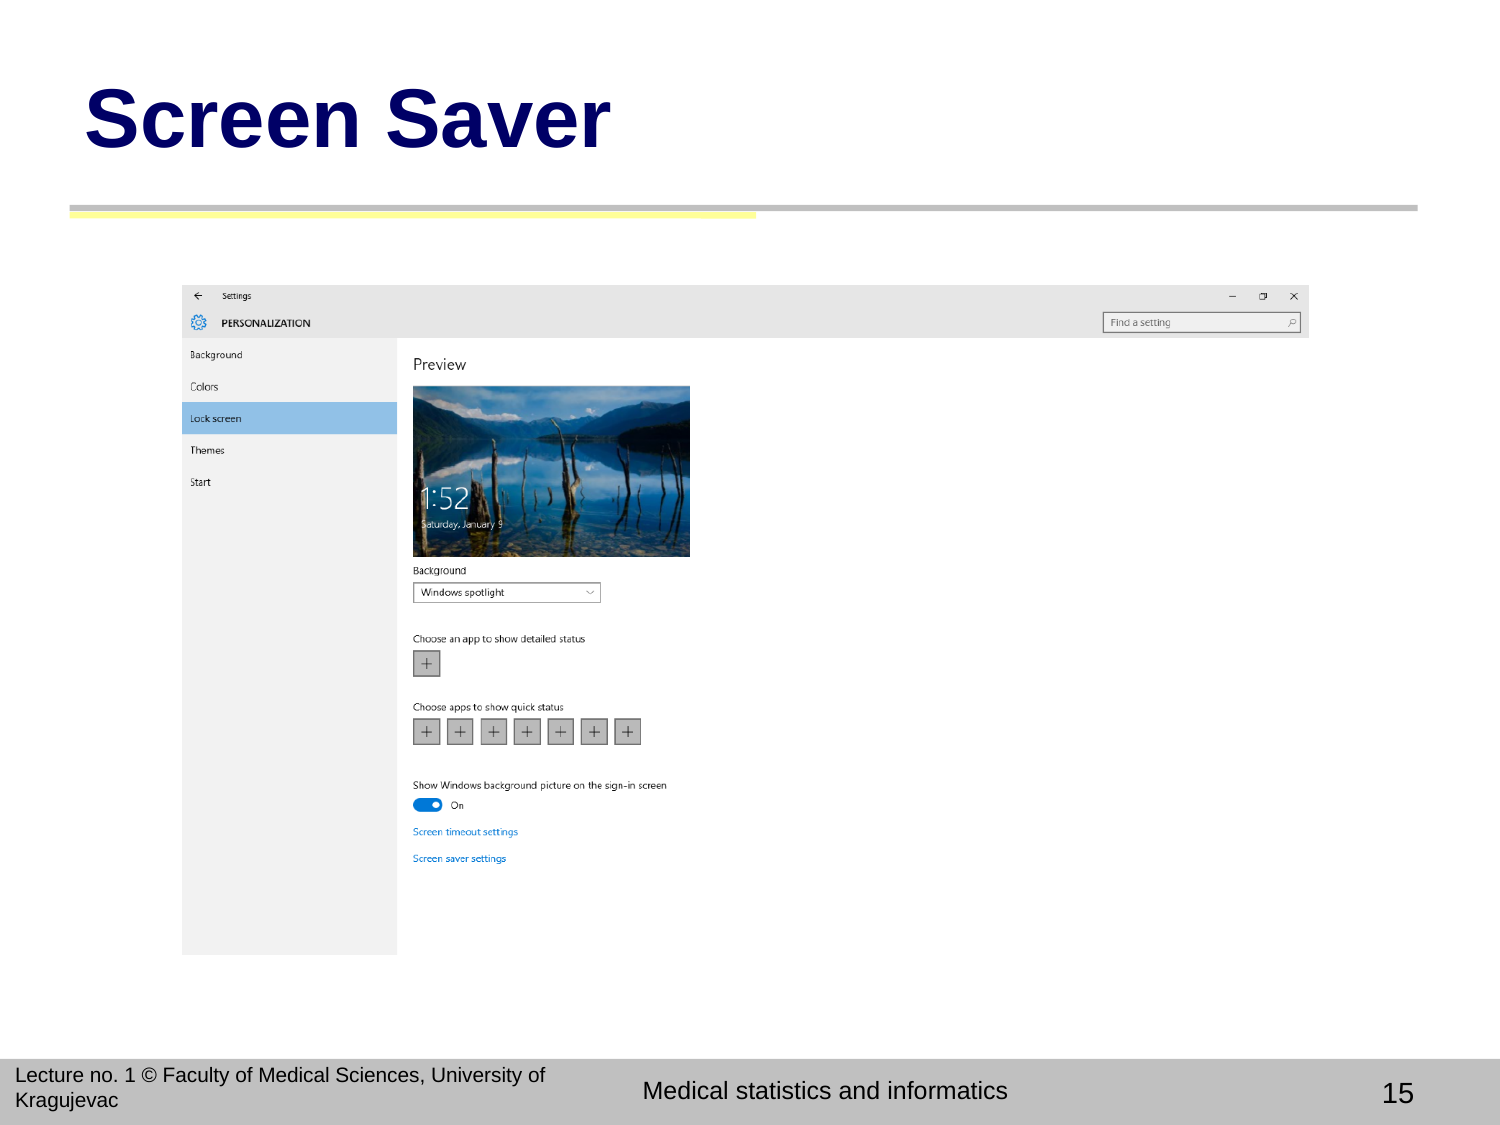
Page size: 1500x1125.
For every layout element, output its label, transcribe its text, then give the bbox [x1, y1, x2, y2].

footer Medical statistics and informatics [512, 1066, 1140, 1125]
slide_number Lecture no. 1 © Faculty of Medical Sciences, University of Kragujevac [0, 1053, 624, 1108]
slide_number 15 [1161, 1066, 1430, 1125]
title Screen Saver [69, 19, 1426, 208]
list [181, 285, 1309, 955]
